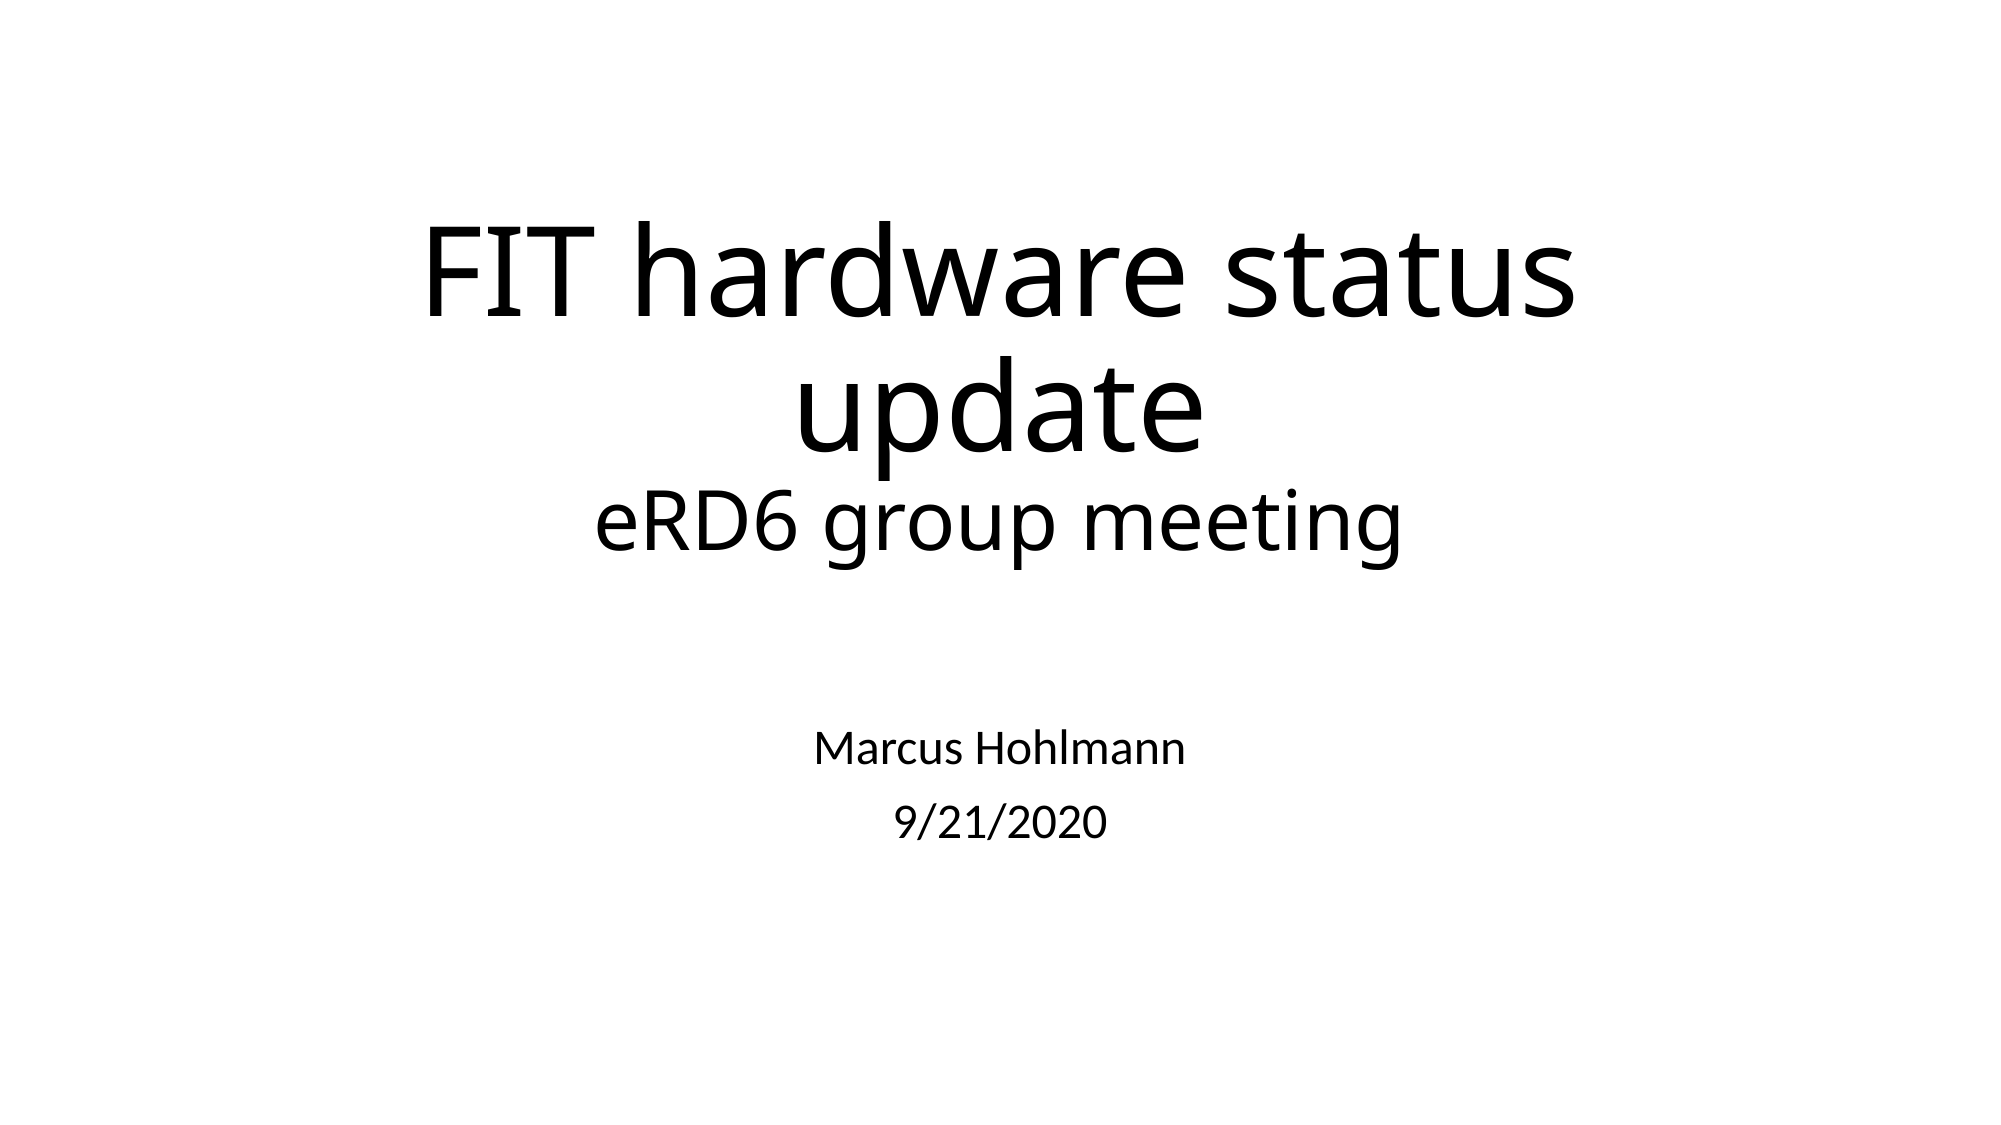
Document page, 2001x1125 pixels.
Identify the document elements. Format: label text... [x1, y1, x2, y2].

subtitle Marcus Hohlmann 9/21/2020 [249, 713, 1750, 985]
title FIT hardware status update eRD6 group meeting [249, 184, 1750, 576]
